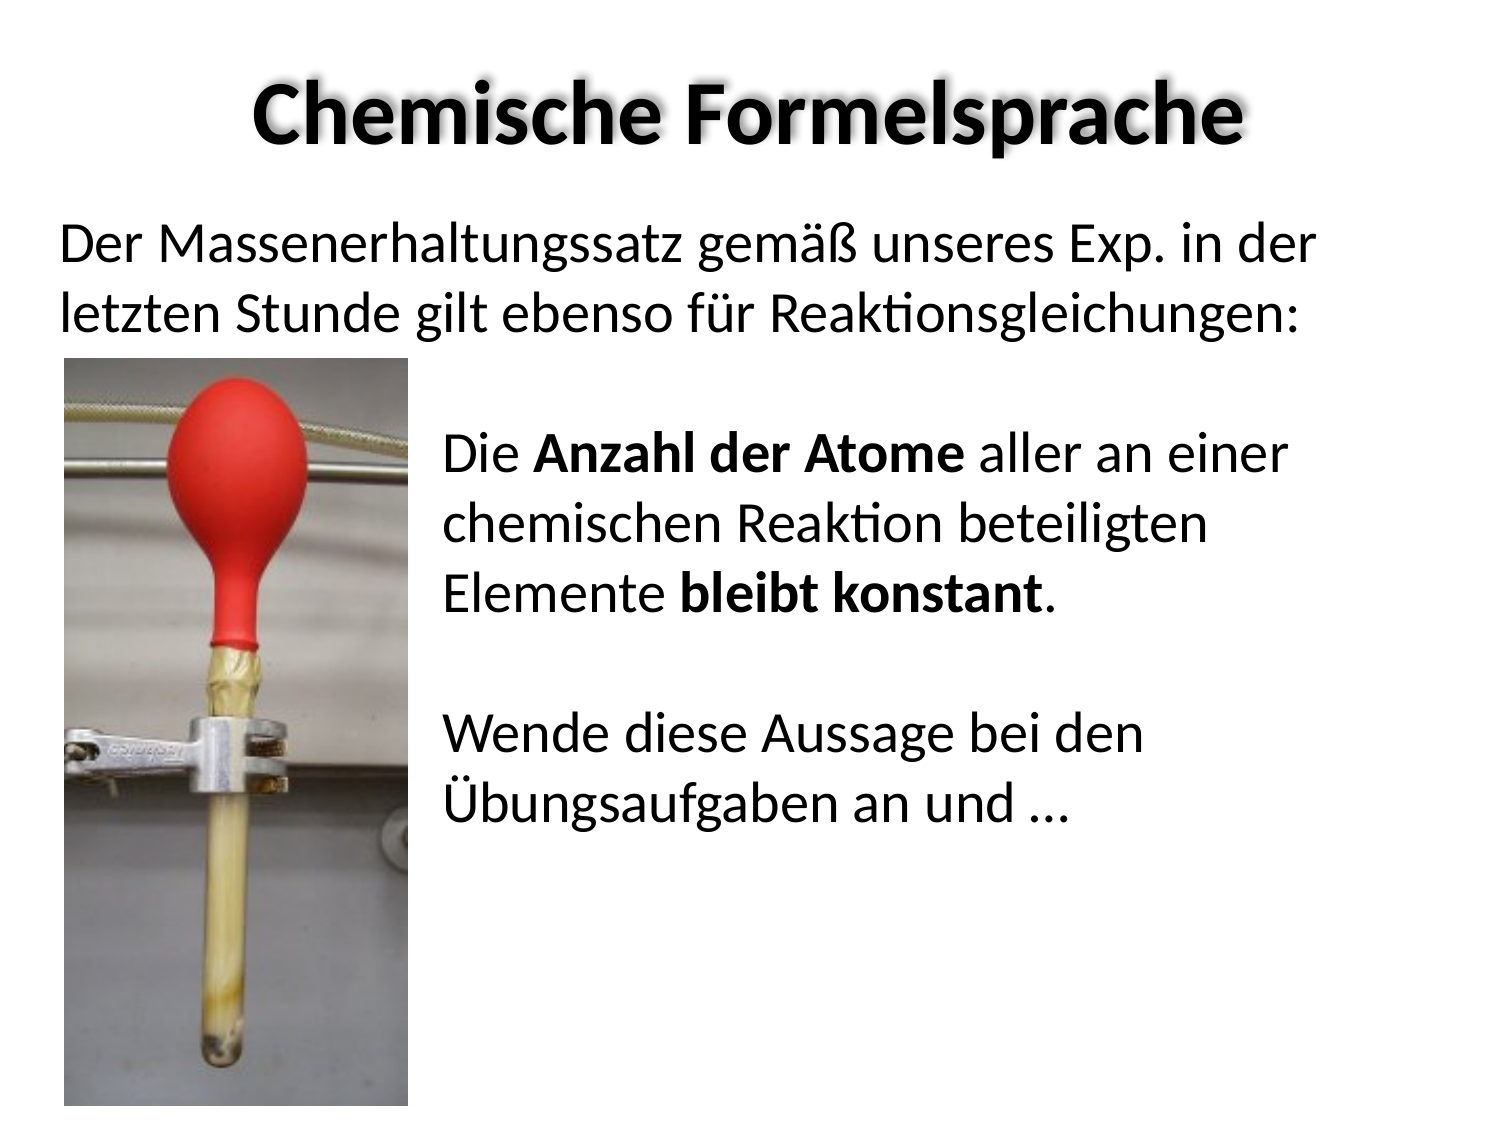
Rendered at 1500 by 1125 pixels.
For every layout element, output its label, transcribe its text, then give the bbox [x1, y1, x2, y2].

title Chemische Formelsprache [112, 42, 1388, 196]
picture [64, 357, 408, 1107]
text_box Der Massenerhaltungssatz gemäß unseres Exp. in der letzten Stunde gilt ebenso für Reaktionsgleichungen: Die Anzahl der Atome aller an einer chemischen Reaktion beteiligten Elemente bleibt konstant. Wende diese Aussage bei den Übungsaufgaben an und … [44, 196, 1456, 929]
